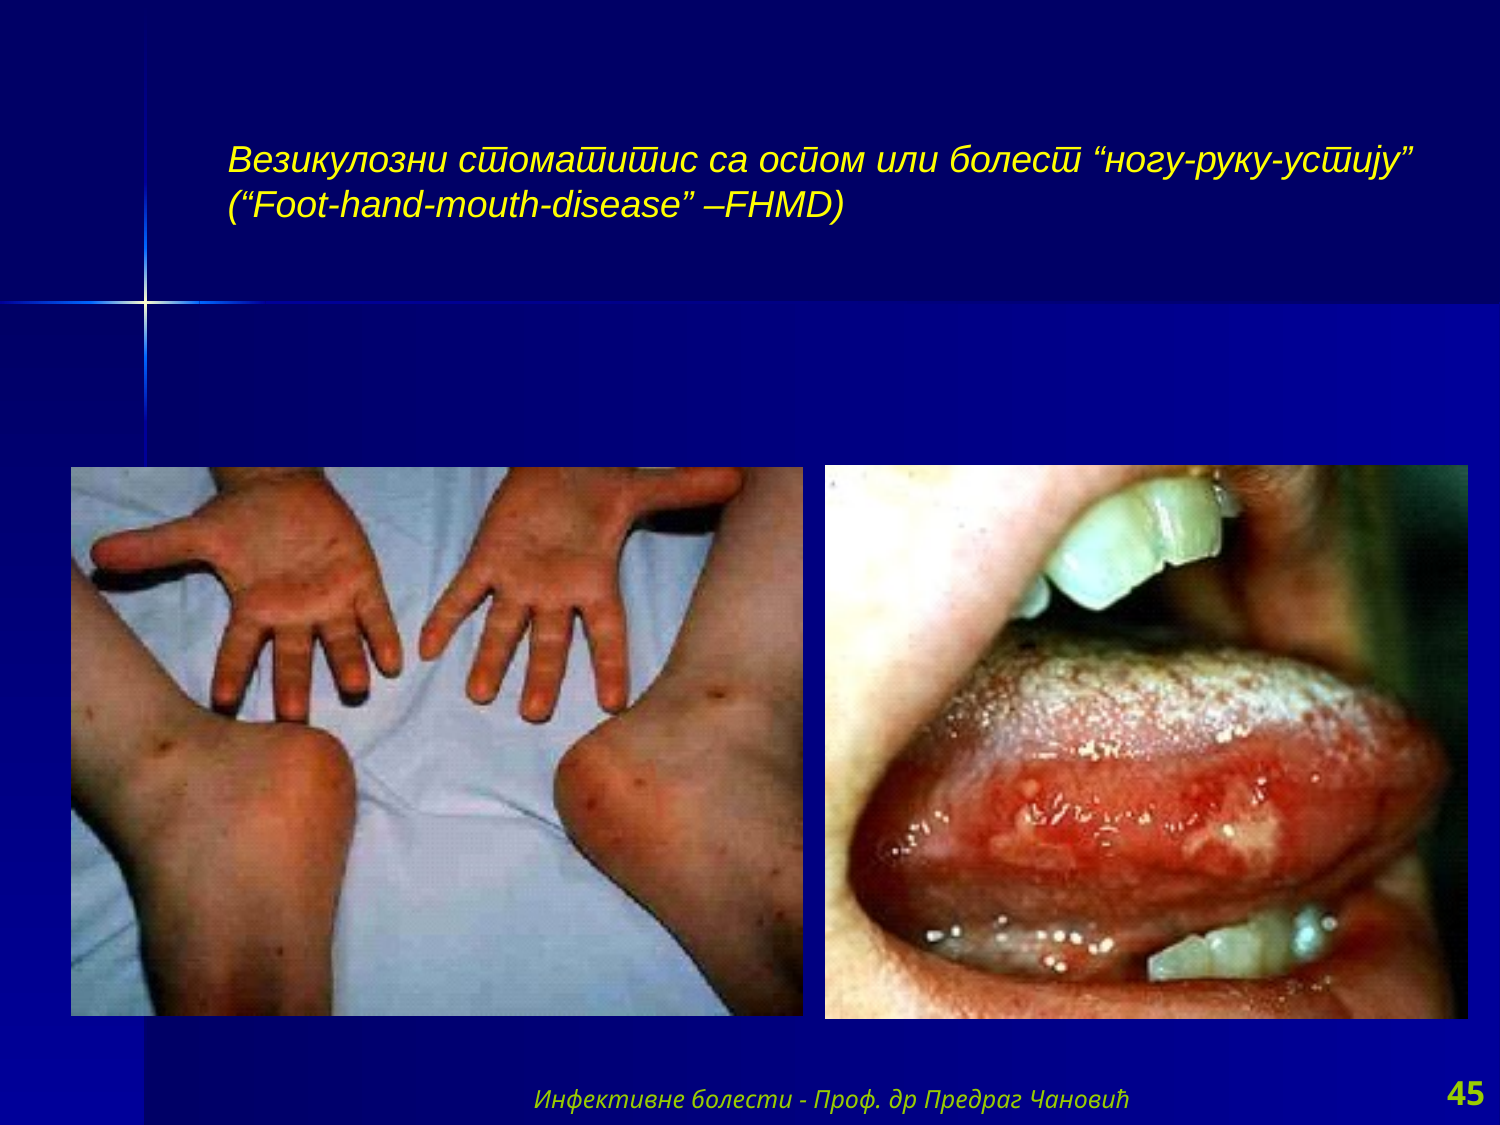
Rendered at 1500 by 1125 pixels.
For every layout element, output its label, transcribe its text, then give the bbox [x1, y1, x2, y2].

footer Инфективне болести - Проф. др Предраг Чановић [430, 1049, 1235, 1125]
slide_number 45 [1345, 1049, 1500, 1125]
picture [824, 465, 1469, 1019]
text_box Везикулозни стоматитис са оспом или болест “ногу-руку-устију” (“Foot-hand-mouth-disease” –FHMD) [213, 128, 1428, 233]
picture [70, 467, 803, 1017]
